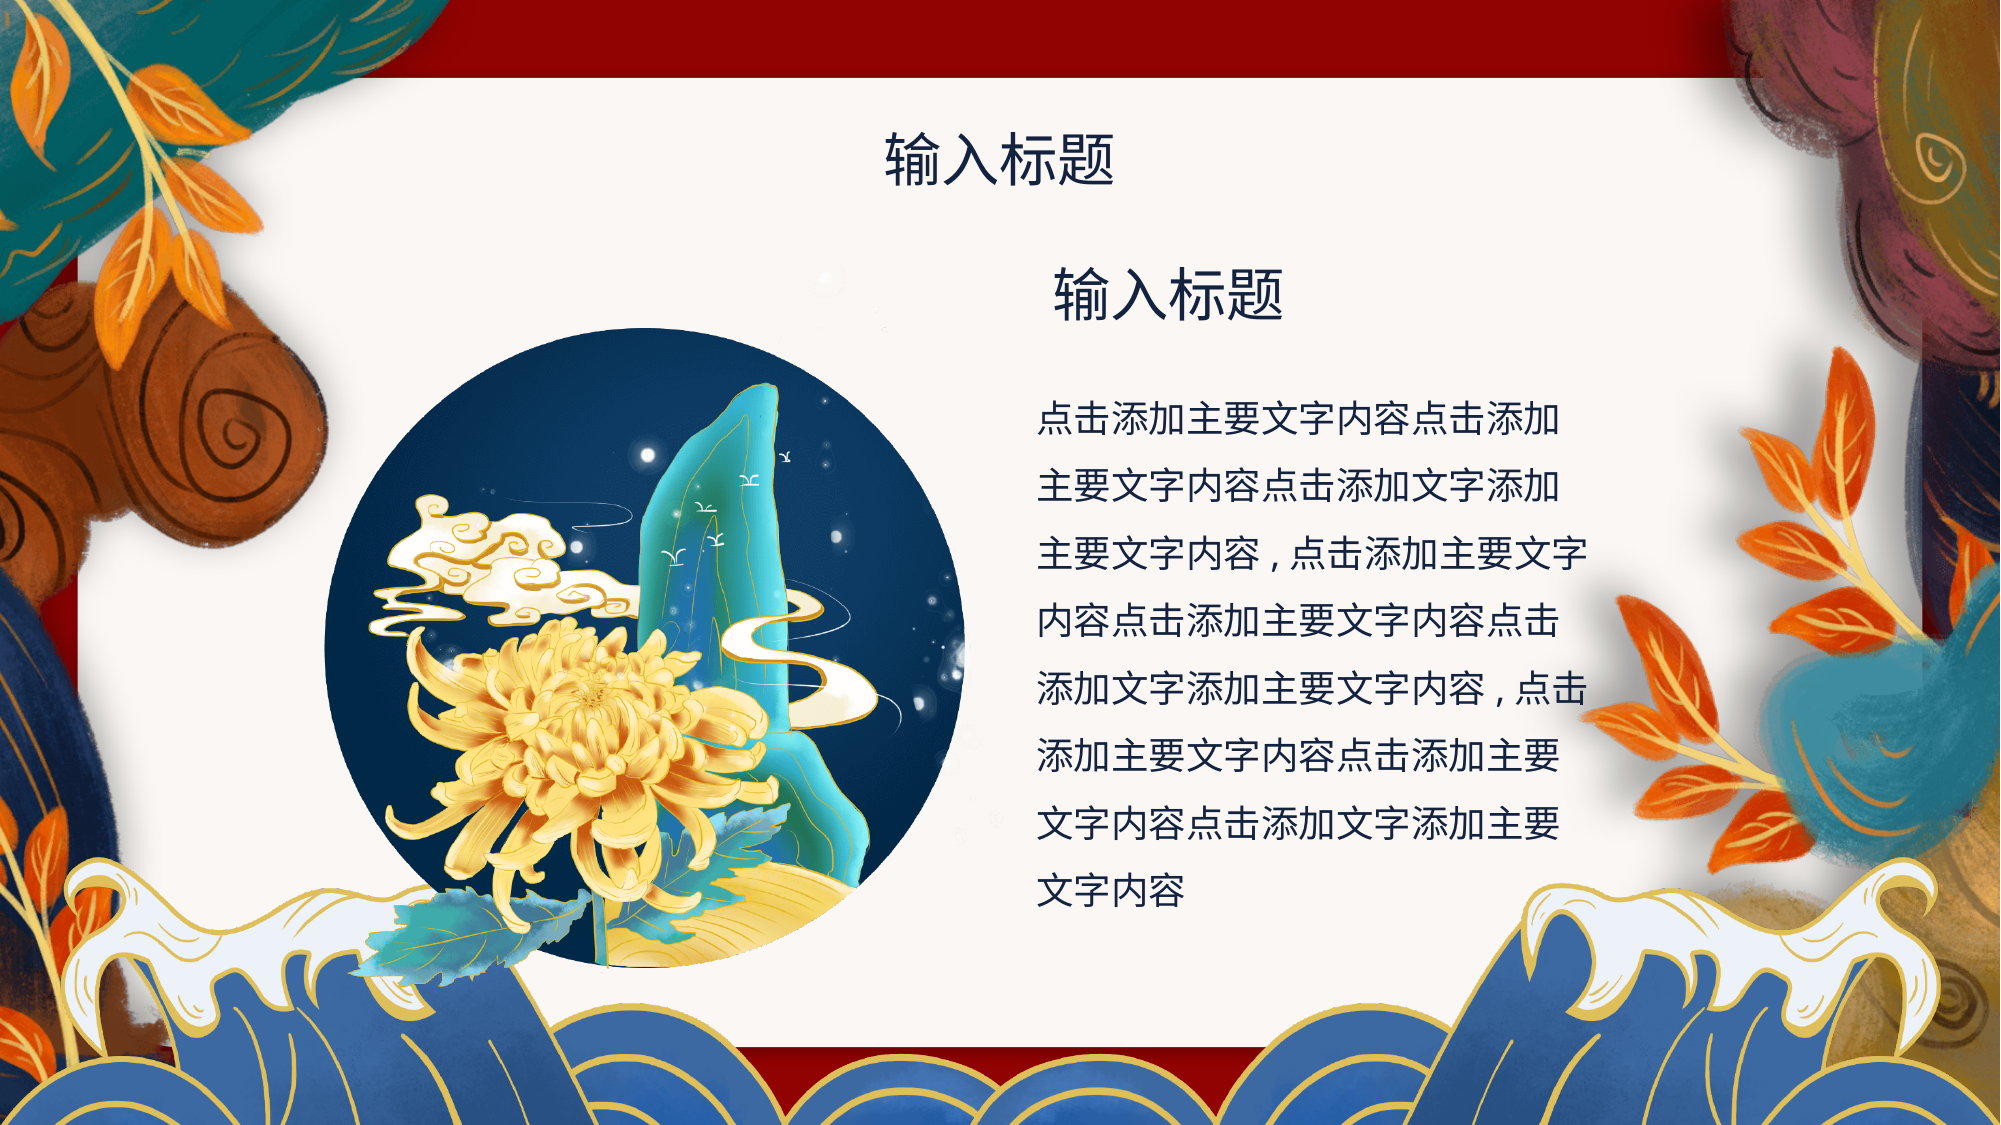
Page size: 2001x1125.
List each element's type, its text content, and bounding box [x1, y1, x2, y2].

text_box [1021, 250, 1614, 918]
picture [0, 0, 2001, 1125]
text_box 输入标题 [868, 115, 1132, 201]
